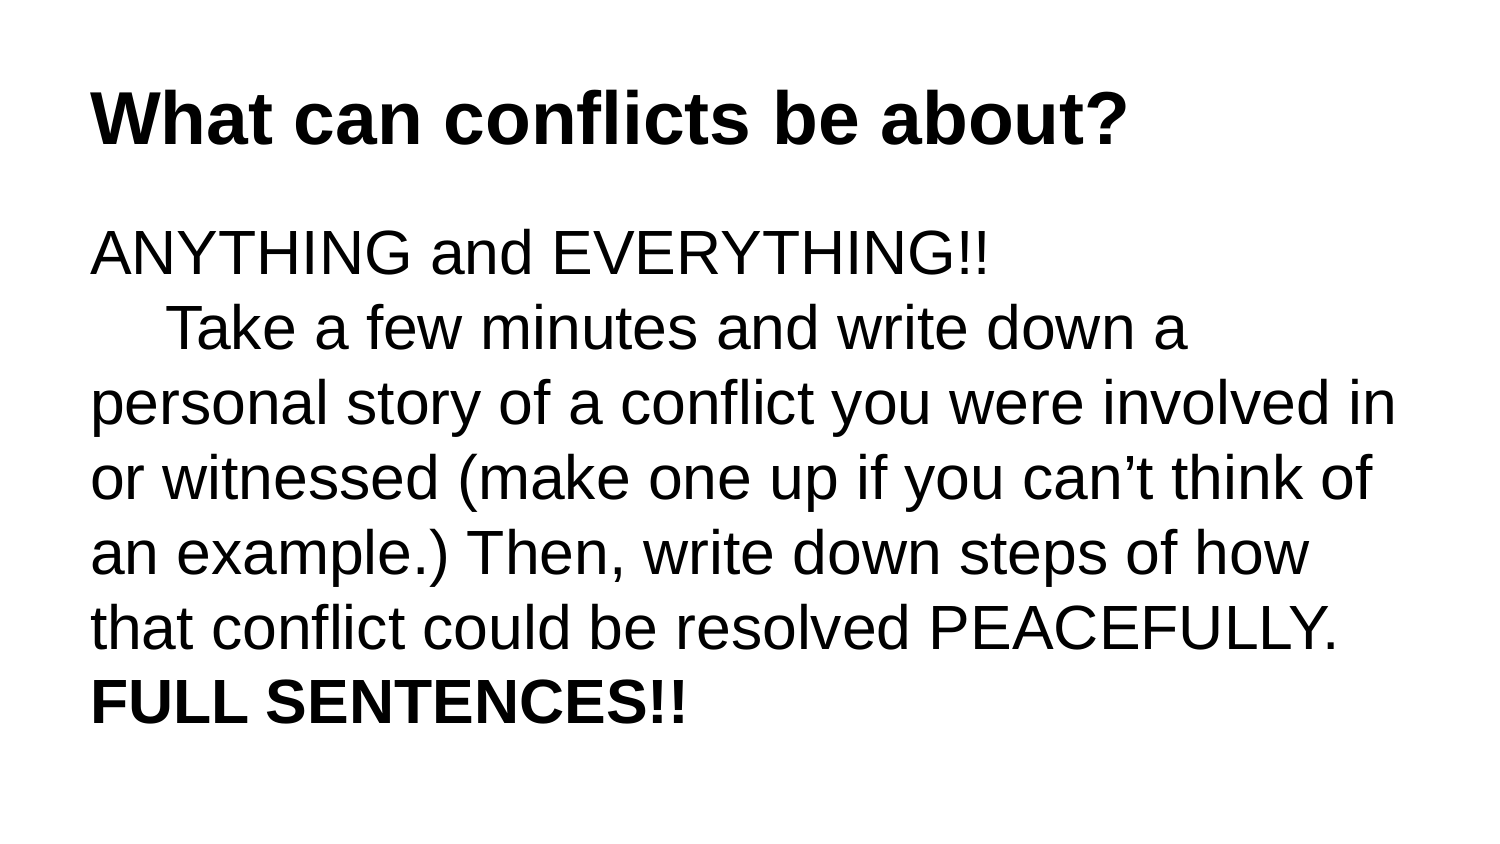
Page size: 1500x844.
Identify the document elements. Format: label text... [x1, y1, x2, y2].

title What can conflicts be about? [75, 33, 1425, 175]
list ANYTHING and EVERYTHING!! Take a few minutes and write down a personal story of a conflict you were involved in or witnessed (make one up if you can’t think of an example.) Then, write down steps of how that conflict could be resolved PEACEFULLY. FULL SENTENCES!! [75, 196, 1425, 808]
